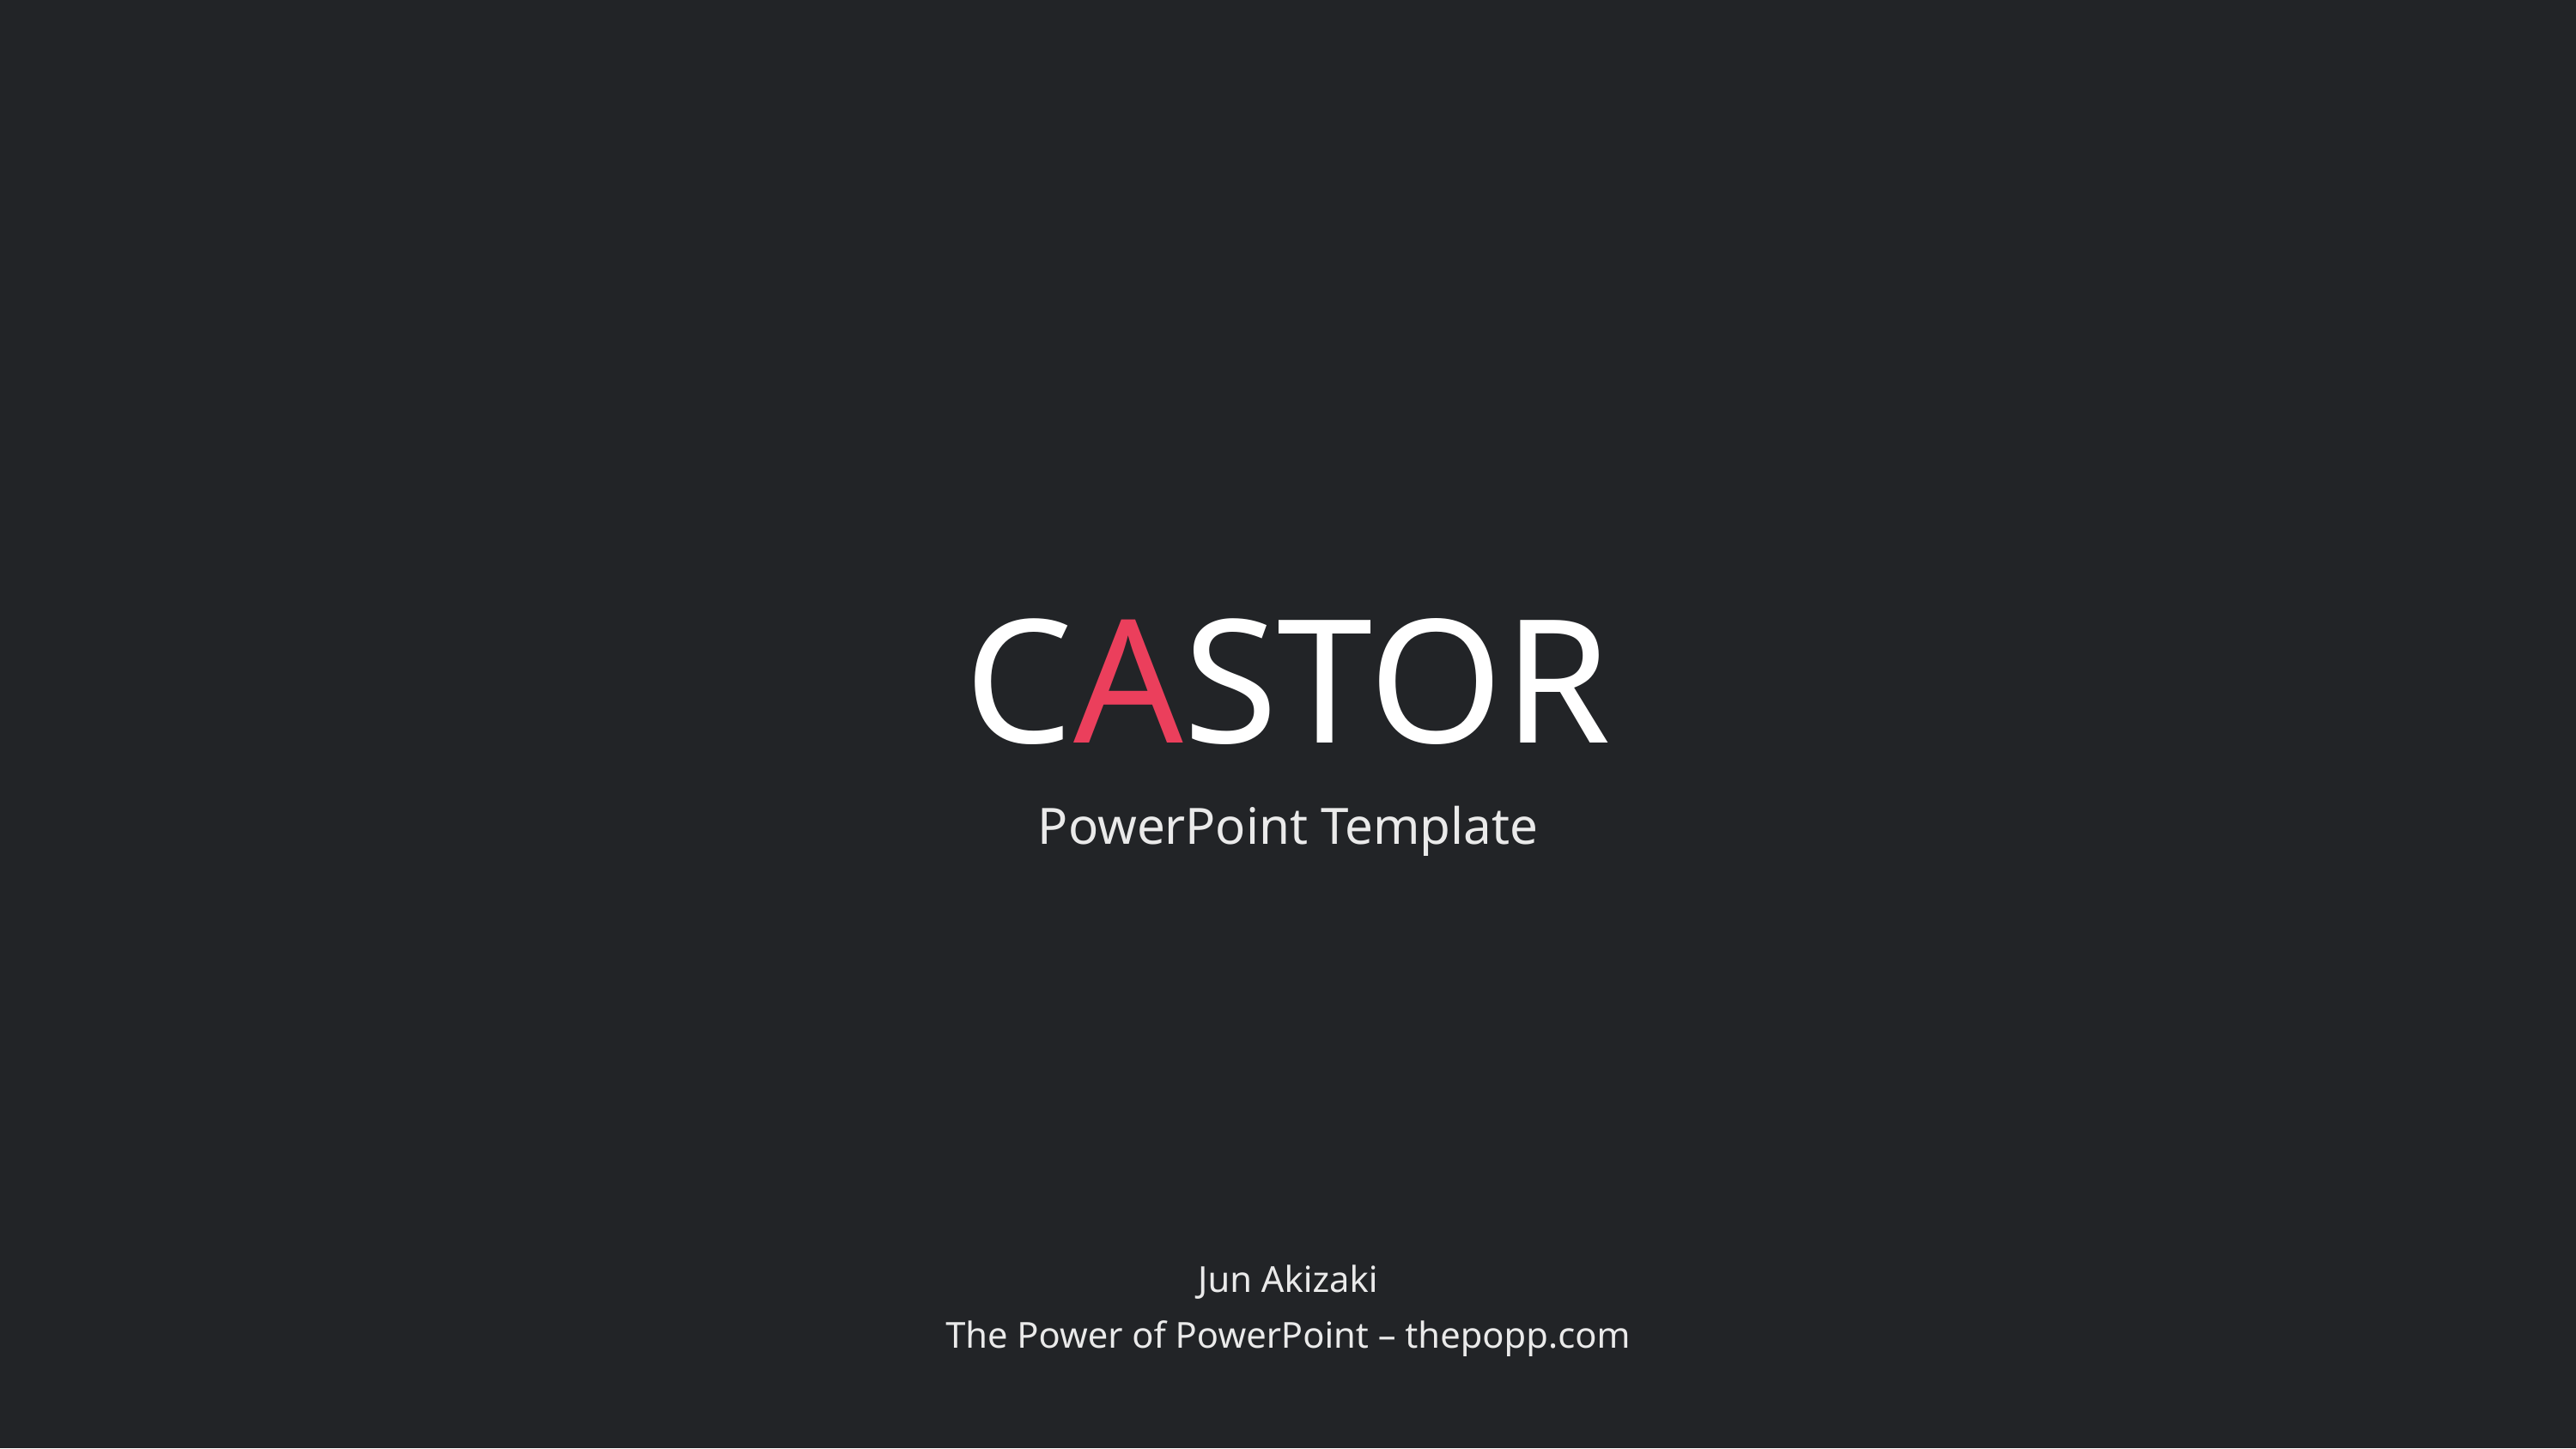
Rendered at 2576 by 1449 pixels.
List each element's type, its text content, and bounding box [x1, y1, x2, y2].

list Jun Akizaki The Power of PowerPoint – thepopp.com [720, 1081, 1856, 1361]
title CASTOR [183, 102, 2392, 769]
list PowerPoint Template [183, 769, 2392, 878]
